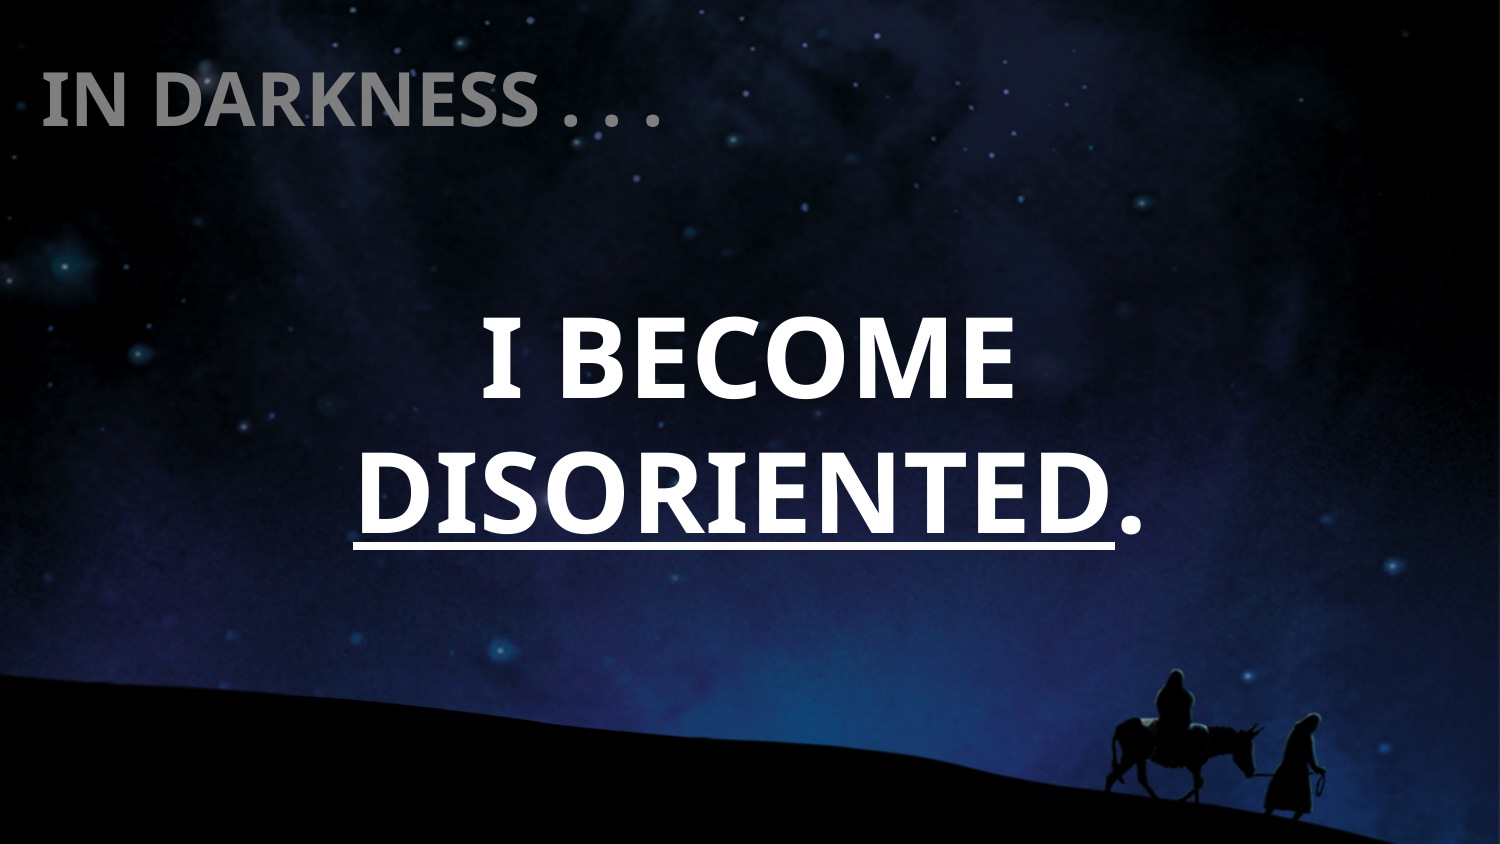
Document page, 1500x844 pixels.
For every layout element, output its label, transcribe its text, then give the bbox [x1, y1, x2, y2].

picture [0, 0, 1500, 844]
text_box IN DARKNESS . . . [26, 6, 992, 187]
title I BECOME DISORIENTED. [112, 330, 1388, 512]
